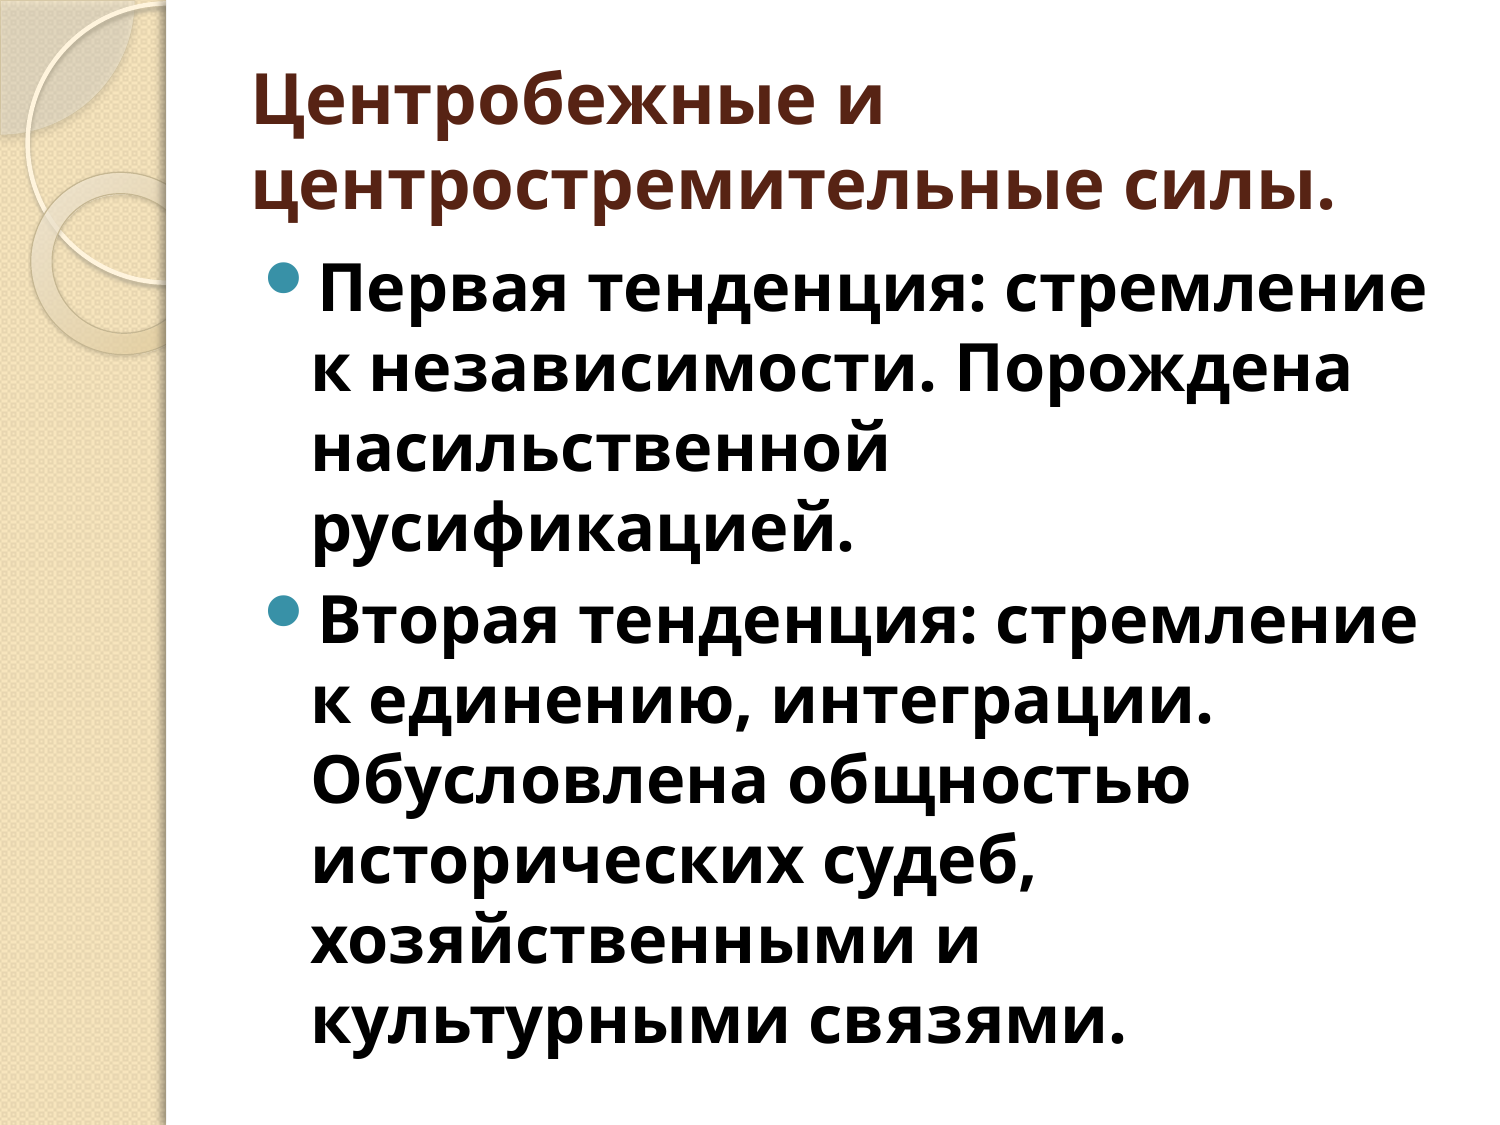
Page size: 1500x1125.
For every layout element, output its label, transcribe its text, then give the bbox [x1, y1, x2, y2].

title Центробежные и центростремительные силы. [235, 45, 1466, 233]
list Первая тенденция: стремление к независимости. Порождена насильственной русификацией. Вторая тенденция: стремление к единению, интеграции. Обусловлена общностью исторических судеб, хозяйственными и культурными связями. [235, 237, 1466, 1025]
